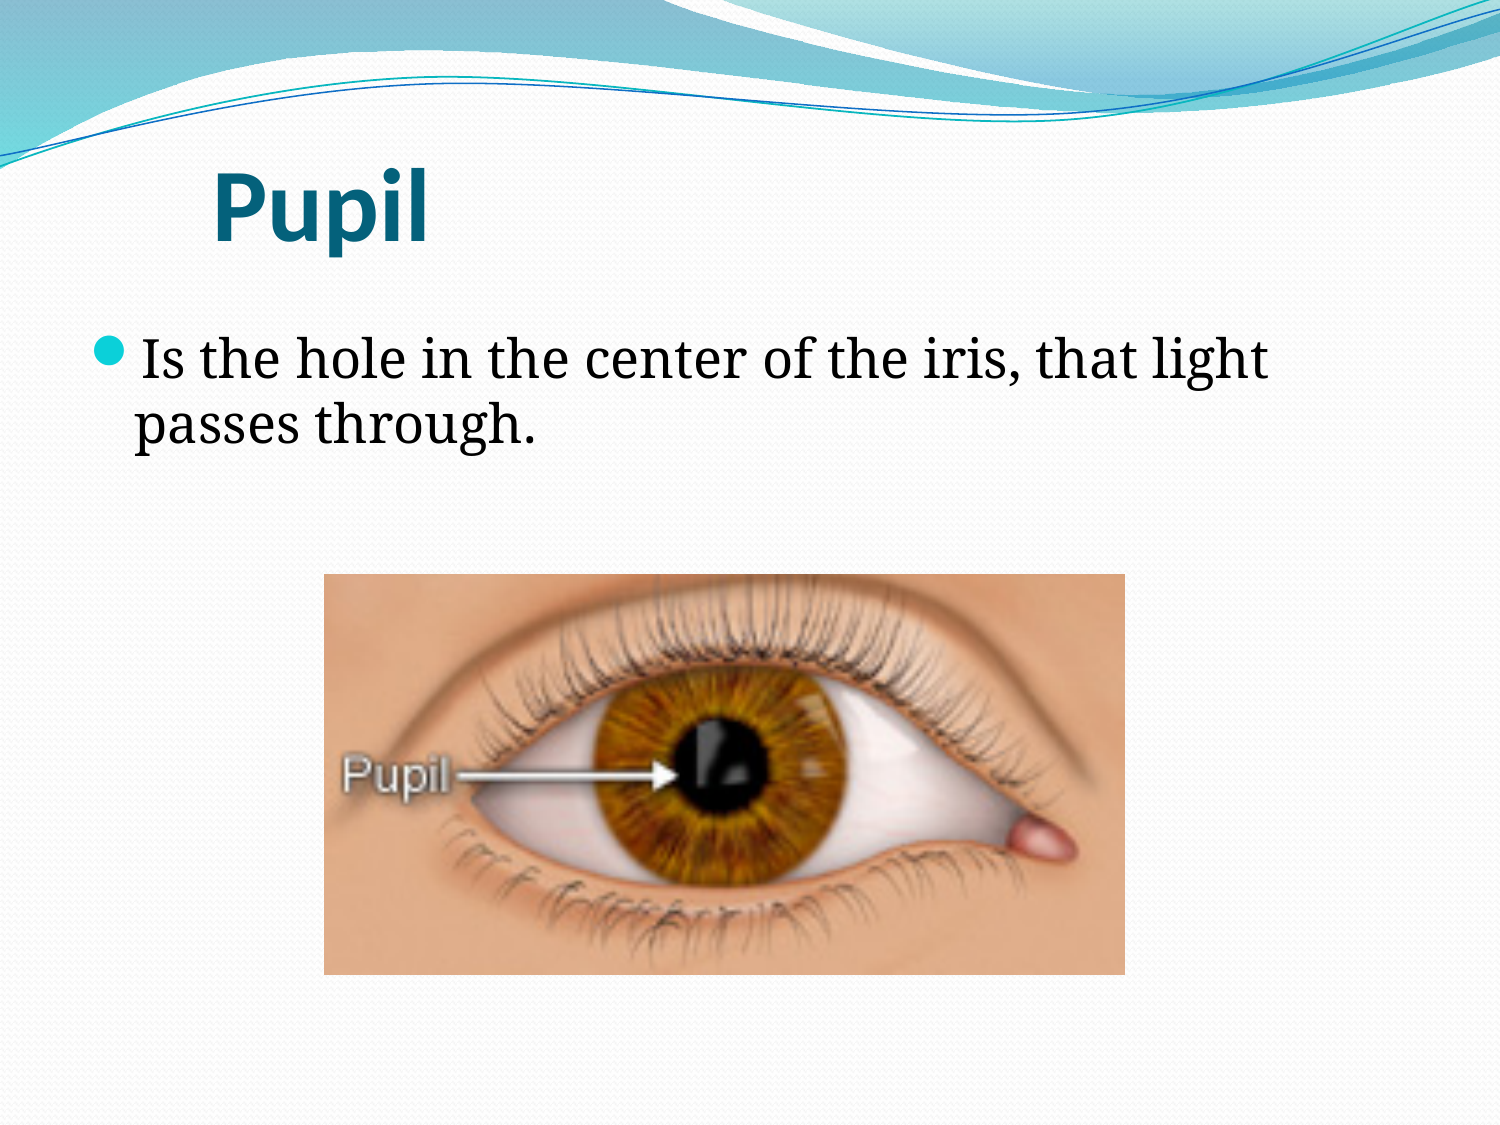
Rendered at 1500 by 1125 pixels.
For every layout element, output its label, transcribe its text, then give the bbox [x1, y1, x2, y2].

title The Tear Film [1126, 577, 1132, 625]
title Pupil [212, 37, 1238, 263]
list Is the hole in the center of the iris, that light passes through. [75, 317, 1425, 625]
picture [324, 574, 1126, 976]
title The Tear Film [317, 576, 324, 625]
